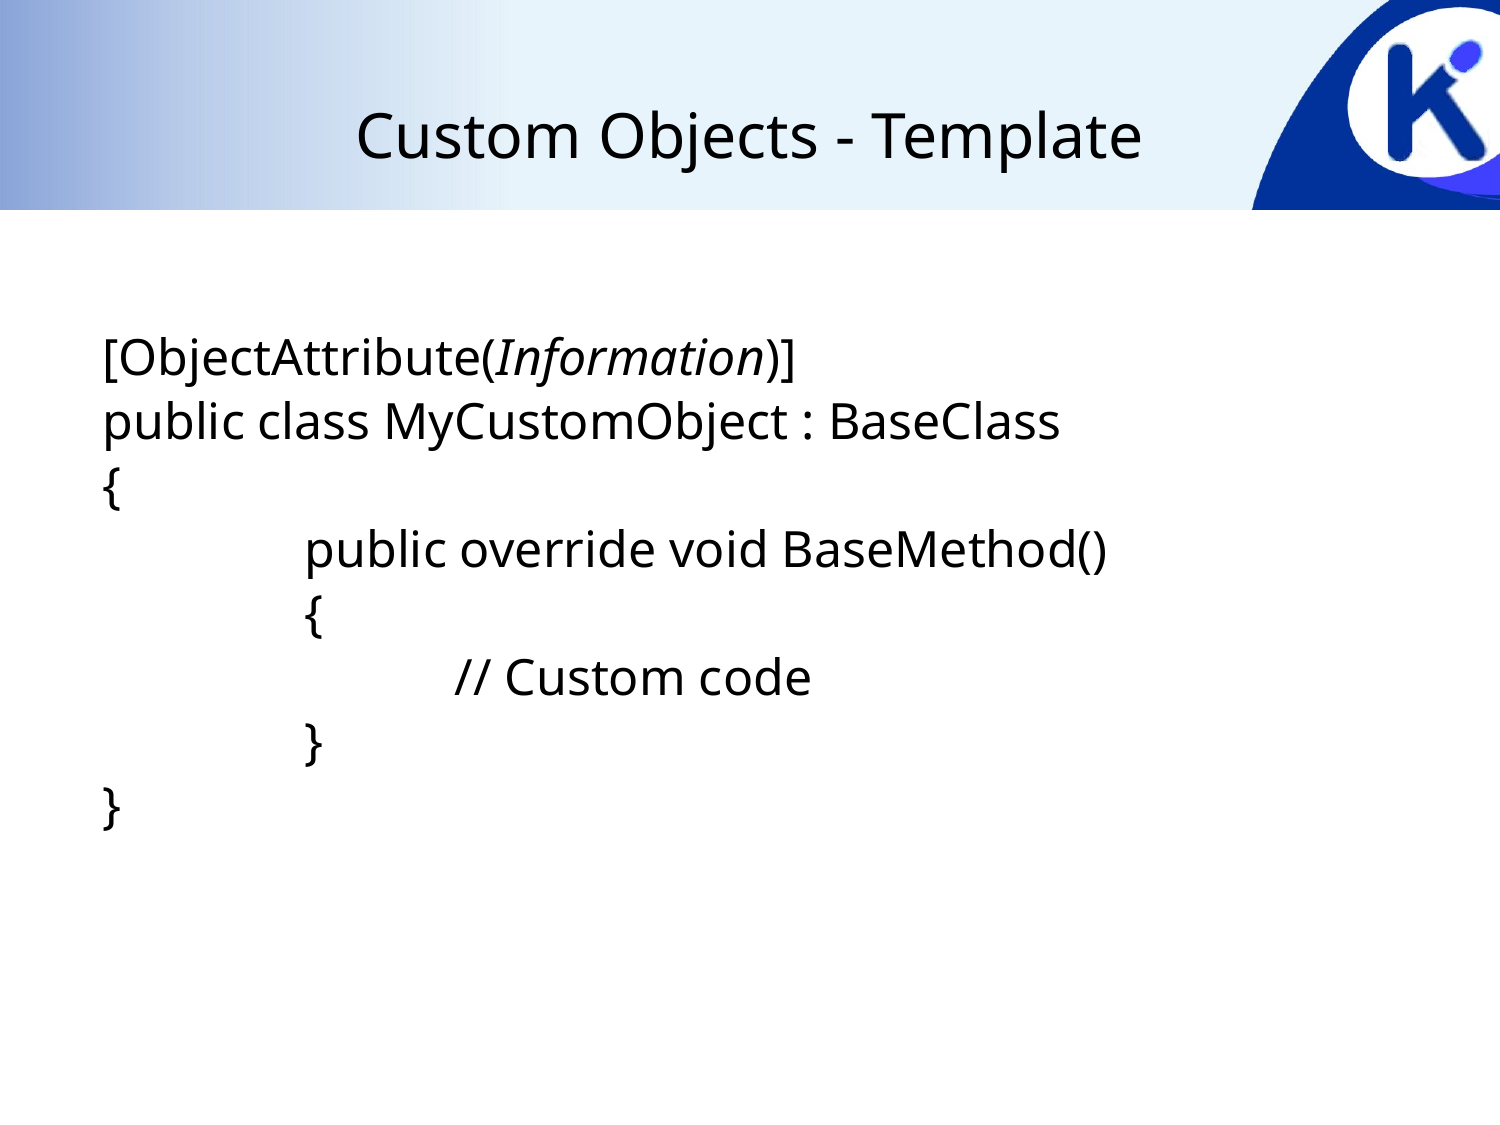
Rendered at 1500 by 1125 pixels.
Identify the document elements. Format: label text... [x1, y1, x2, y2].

text_box Custom Objects - Template [0, 46, 1500, 235]
list [ObjectAttribute(Information)] public class MyCustomObject : BaseClass { public override void BaseMethod() { // Custom code } } [87, 324, 1363, 1076]
picture [0, 0, 1500, 46]
